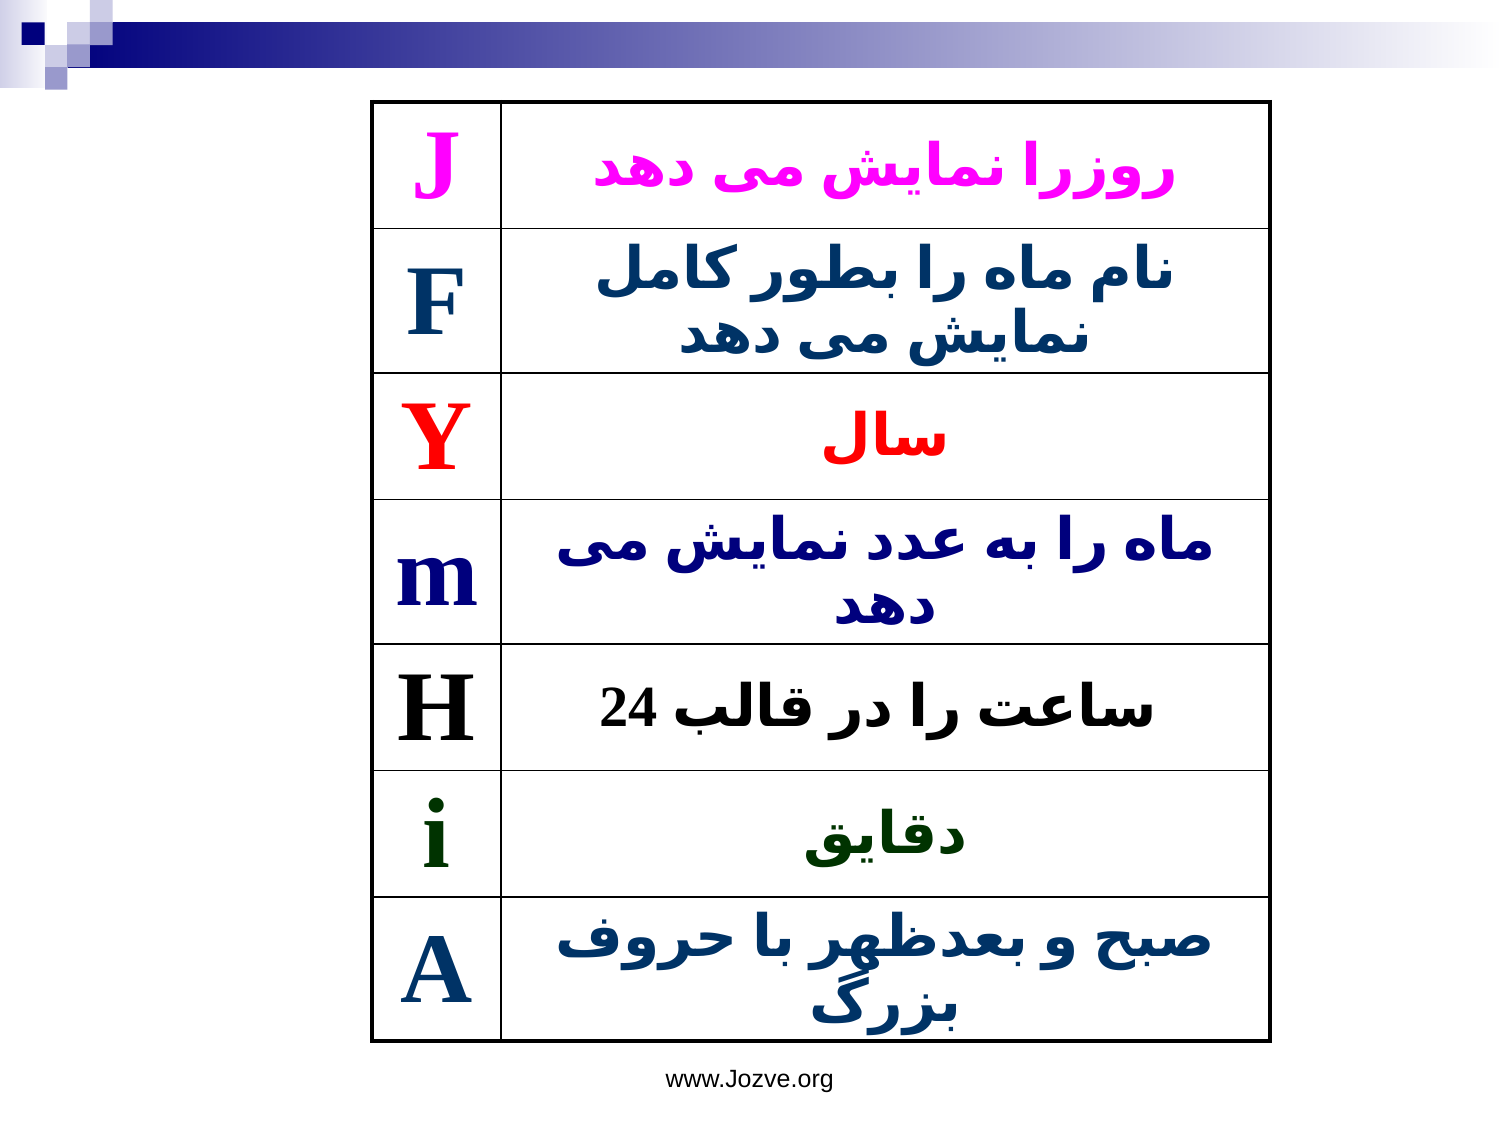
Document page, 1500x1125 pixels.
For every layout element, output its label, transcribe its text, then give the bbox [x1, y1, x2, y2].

table_cell ساعت را در قالب 24 [502, 645, 1268, 770]
table_cell m [374, 500, 500, 643]
table_cell H [374, 645, 500, 770]
table_header J [374, 104, 500, 228]
table_cell ماه را به عدد نمایش می دهد [502, 500, 1268, 643]
table_header روزرا نمایش می دهد [502, 104, 1268, 228]
table_cell سال [502, 374, 1268, 499]
table_cell Y [374, 374, 500, 499]
table_cell F [374, 229, 500, 372]
table_cell دقایق [502, 771, 1268, 896]
table_cell نام ماه را بطور کامل نمایش می دهد [502, 229, 1268, 372]
table_cell i [374, 771, 500, 896]
footer www.Jozve.org [512, 1024, 988, 1101]
table_cell A [374, 898, 500, 1039]
table_cell صبح و بعدظهر با حروف بزرگ [502, 898, 1268, 1039]
